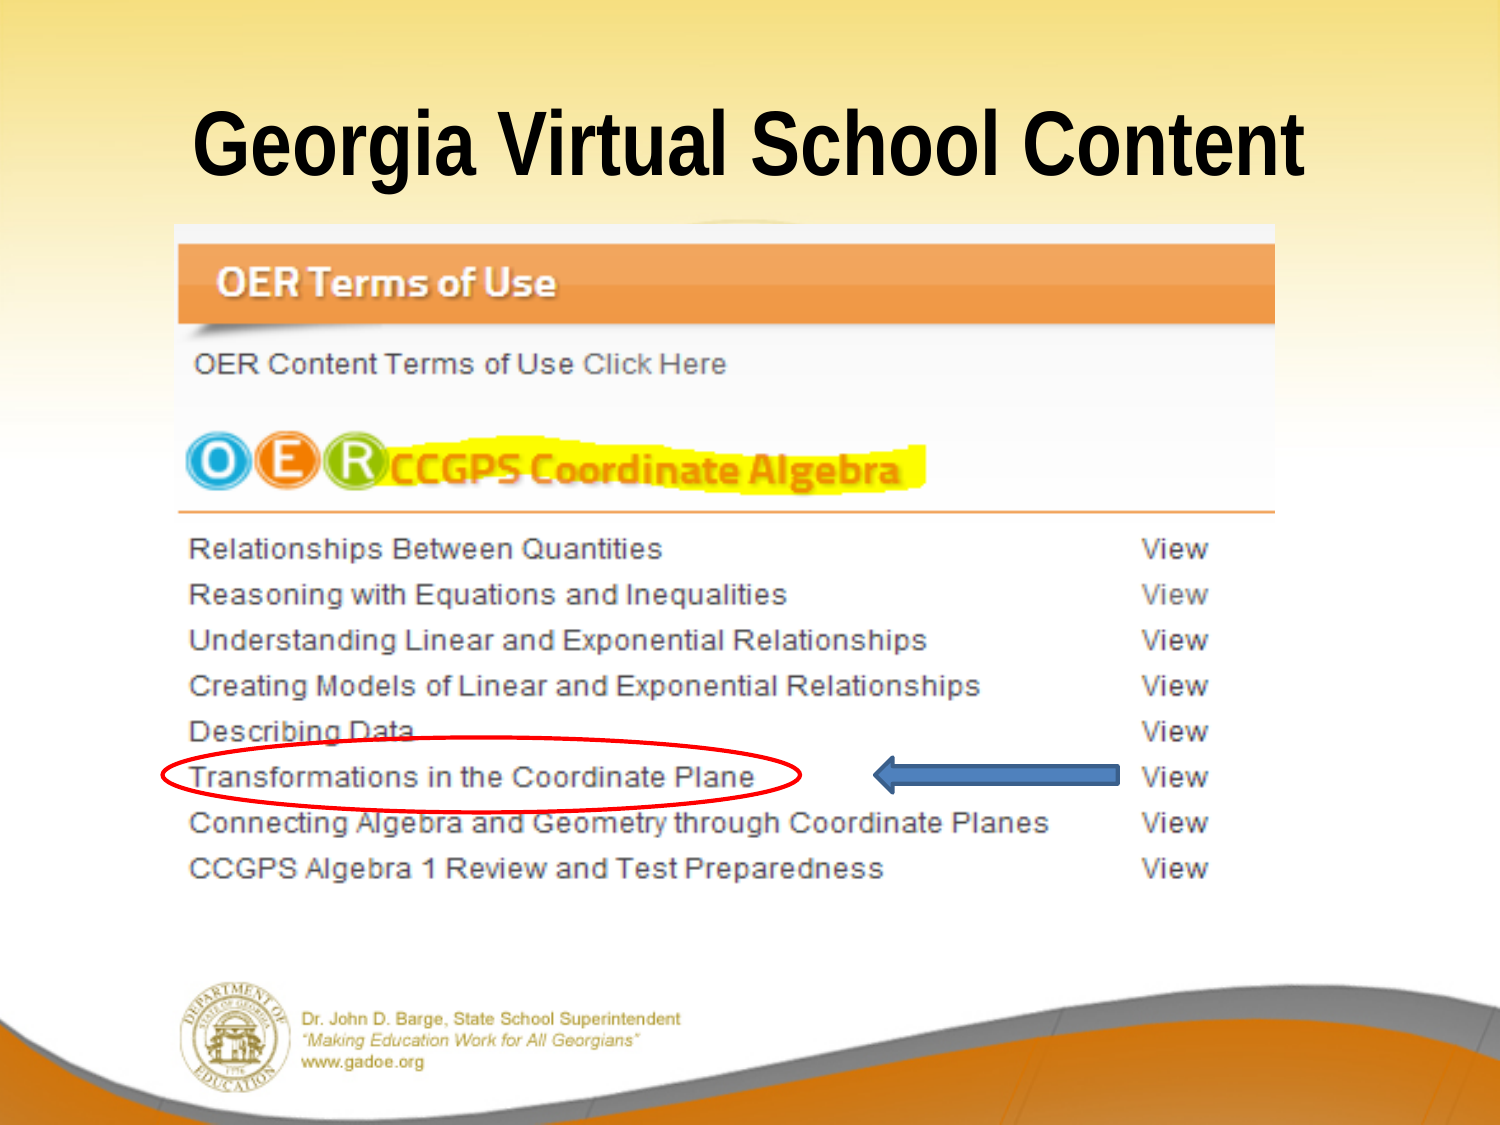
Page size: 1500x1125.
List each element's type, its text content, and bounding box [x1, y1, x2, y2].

picture [0, 0, 1500, 1125]
text_box [160, 765, 169, 785]
title Georgia Virtual School Content [74, 44, 1426, 233]
